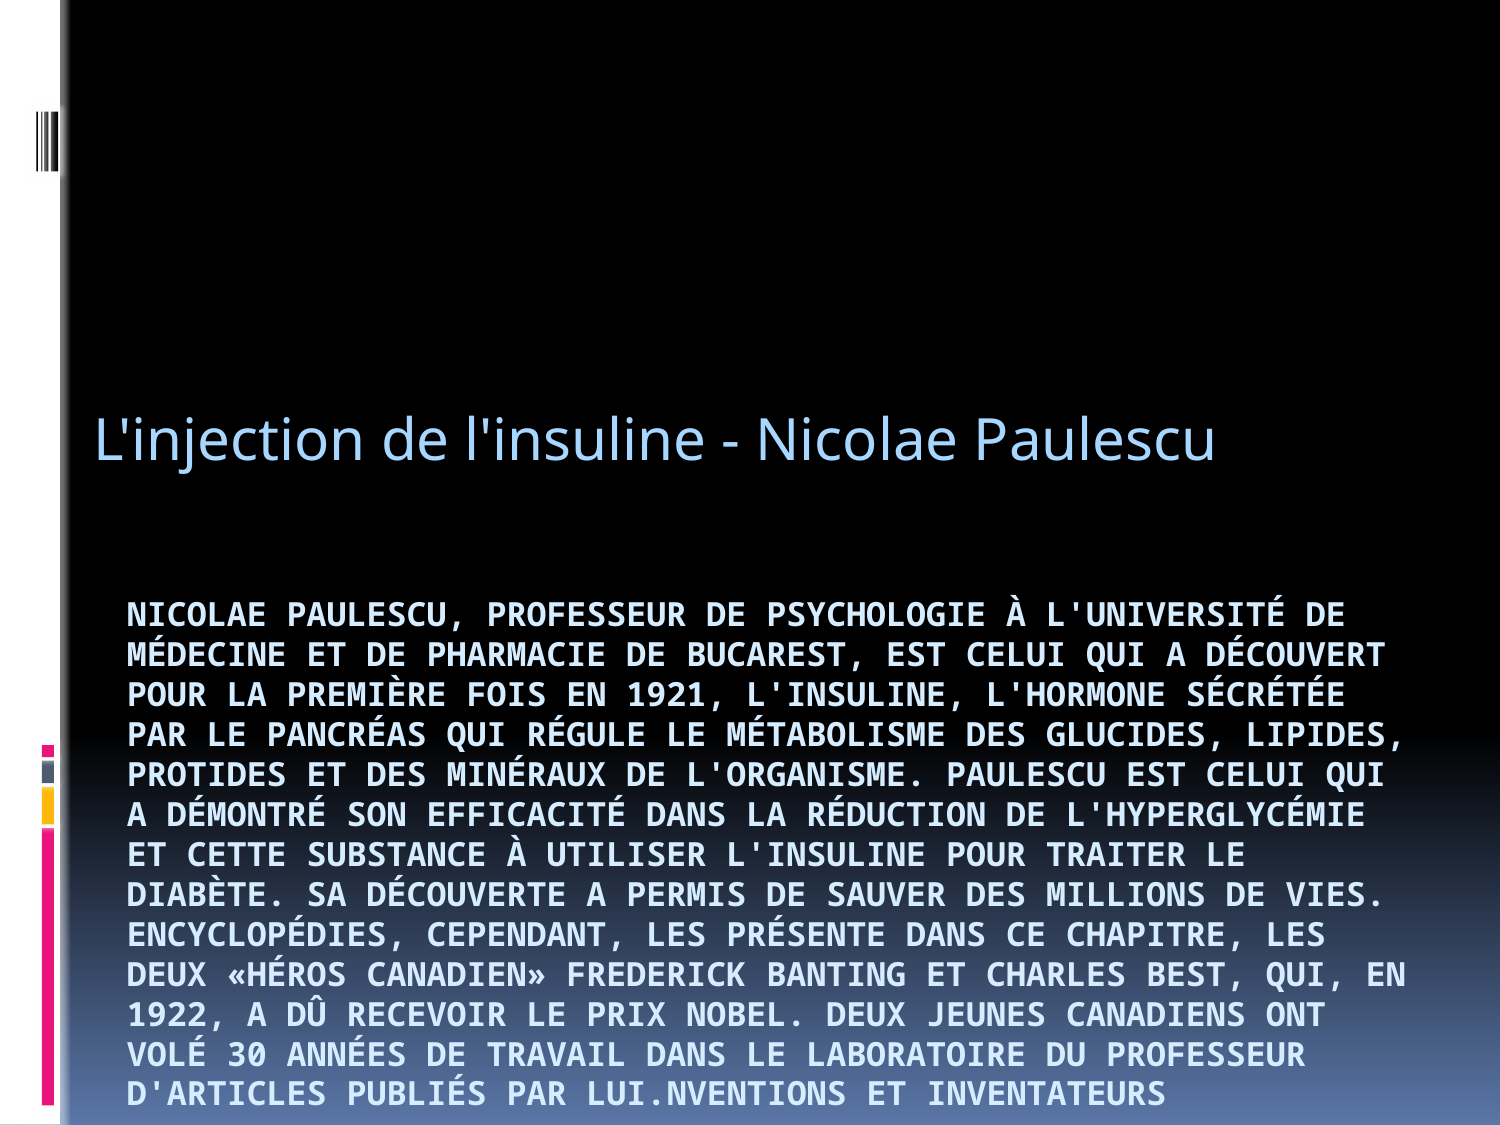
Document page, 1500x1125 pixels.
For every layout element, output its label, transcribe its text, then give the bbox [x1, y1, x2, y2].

title Nicolae Paulescu, professeur de psychologie à l'Université de Médecine et de Pharmacie de Bucarest, est celui qui a découvert pour la première fois en 1921, l'insuline, l'hormone sécrétée par le pancréas qui régule le métabolisme des glucides, lipides, protideS et des minéraux de l'organisme. Paulescu est celui qui a démontré son efficacité dans la réduction de l'hyperglycémie et cette substance à utiliser l'insuline pour traiter le diabète. Sa découverte a permis de sauver des millions de vies. Encyclopédies, cependant, les présente dans ce chapitre, les deux «héros canadien» Frederick Banting et Charles Best, qui, en 1922, a dû recevoir le prix Nobel. deux jeunes canadiens ont volé 30 années de travail dans le laboratoire du professeur d'articles publiés par lui.nventions et Inventateurs [112, 586, 1425, 1037]
subtitle L'injection de l'insuline - Nicolae Paulescu [76, 196, 1500, 480]
